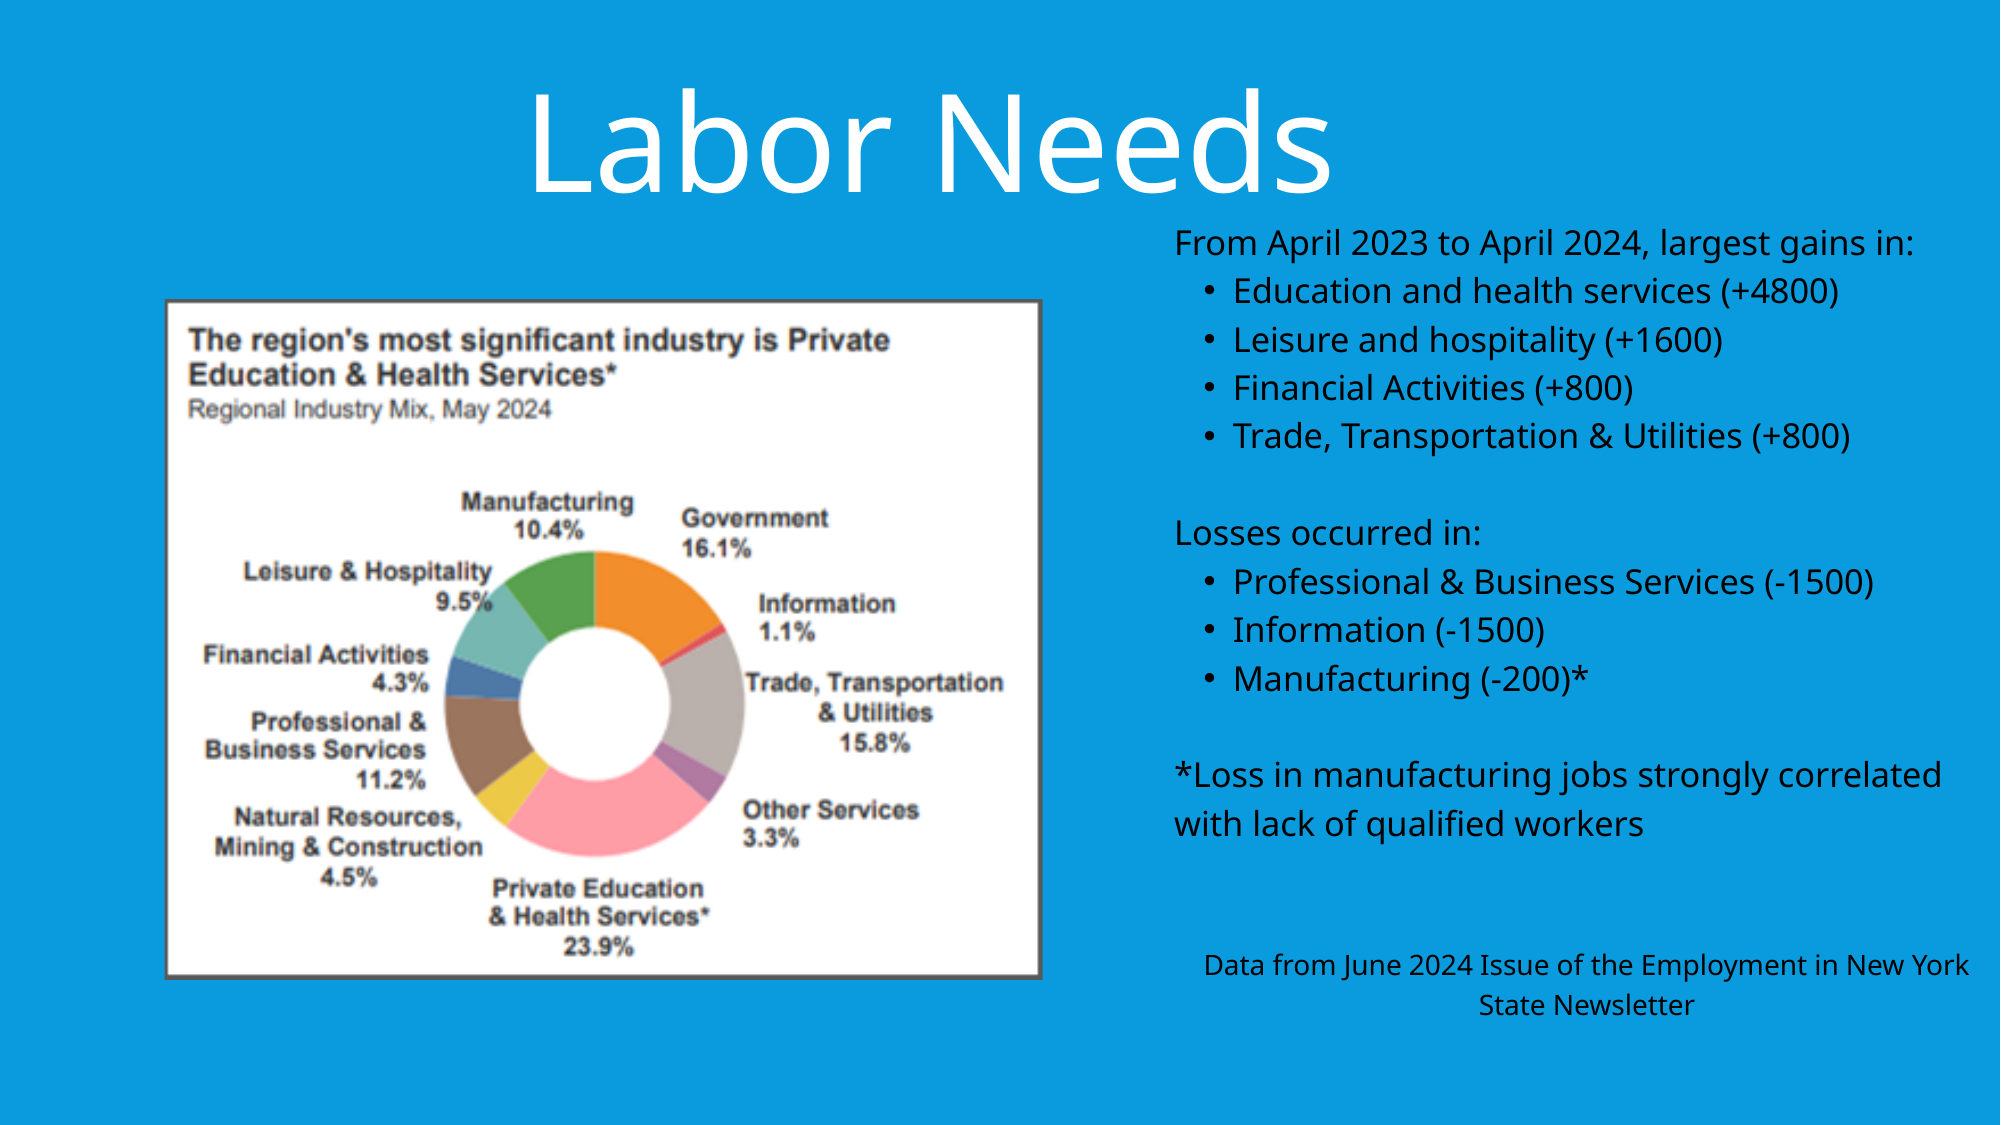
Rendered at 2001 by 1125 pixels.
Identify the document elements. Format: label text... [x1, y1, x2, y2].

text_box From April 2023 to April 2024, largest gains in: Education and health services (+4800) Leisure and hospitality (+1600) Financial Activities (+800) Trade, Transportation & Utilities (+800) Losses occurred in: Professional & Business Services (-1500) Information (-1500) Manufacturing (-200)* *Loss in manufacturing jobs strongly correlated with lack of qualified workers Data from June 2024 Issue of the Employment in New York State Newsletter [1174, 213, 2000, 1125]
text_box [164, 299, 1043, 980]
text_box Labor Needs [271, 27, 1589, 221]
